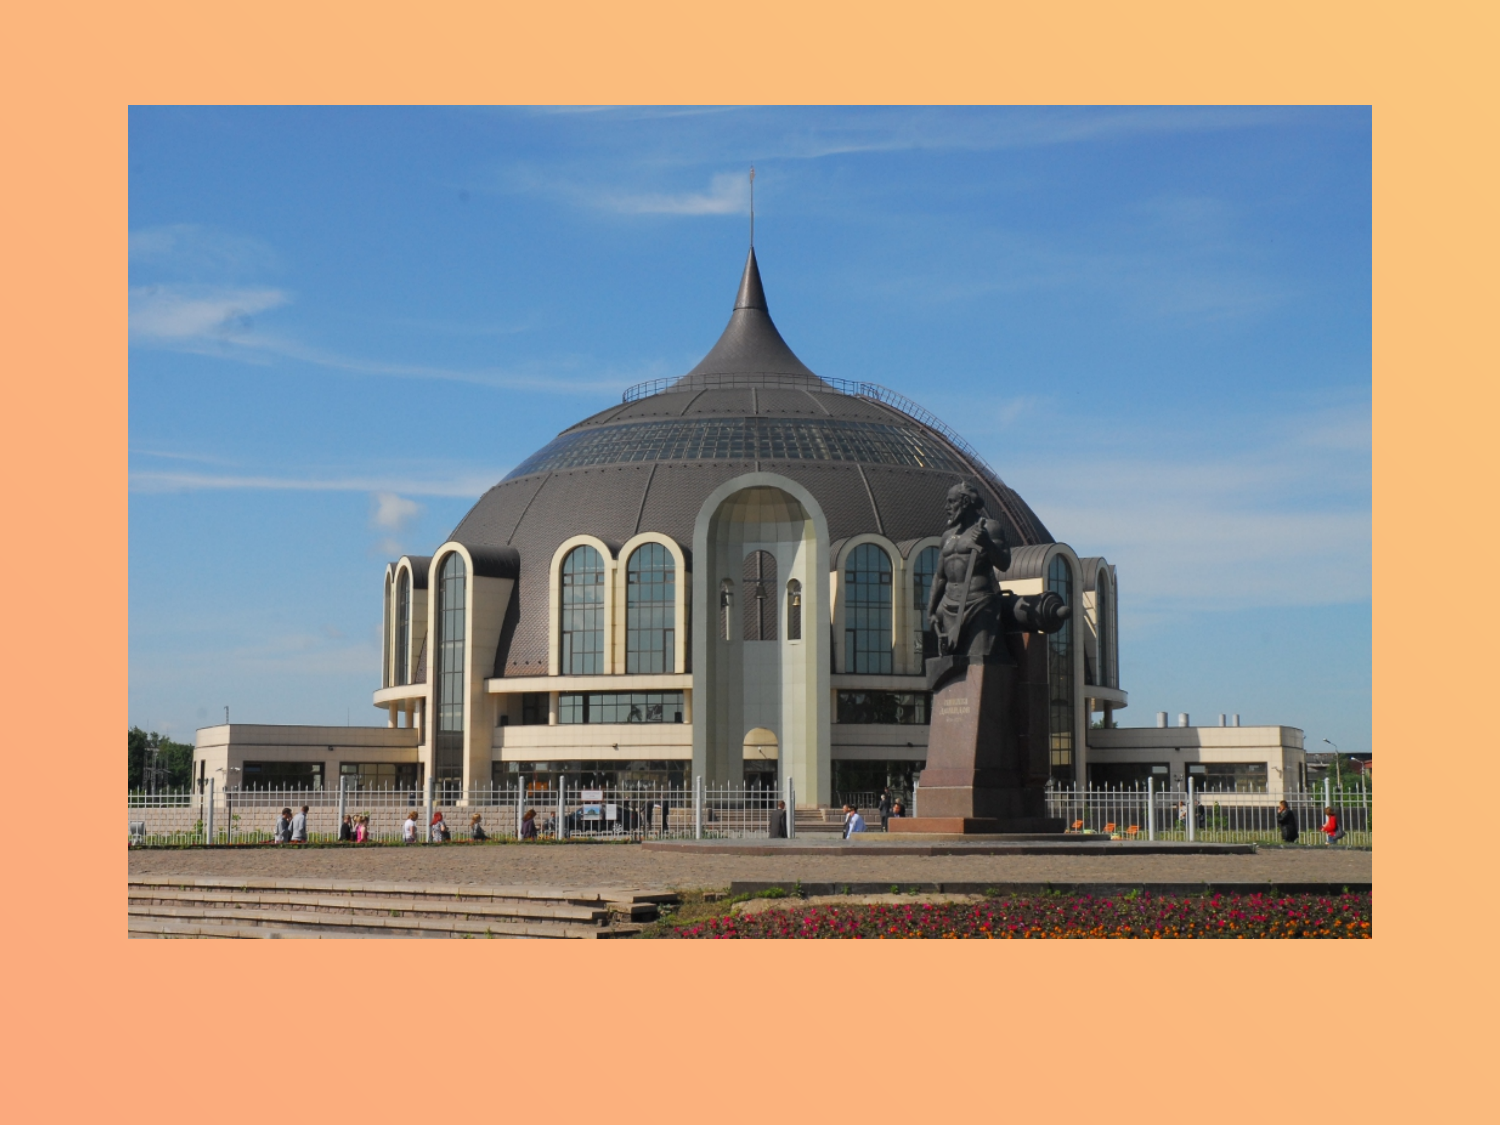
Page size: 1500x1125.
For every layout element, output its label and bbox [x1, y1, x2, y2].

list [128, 105, 1372, 940]
